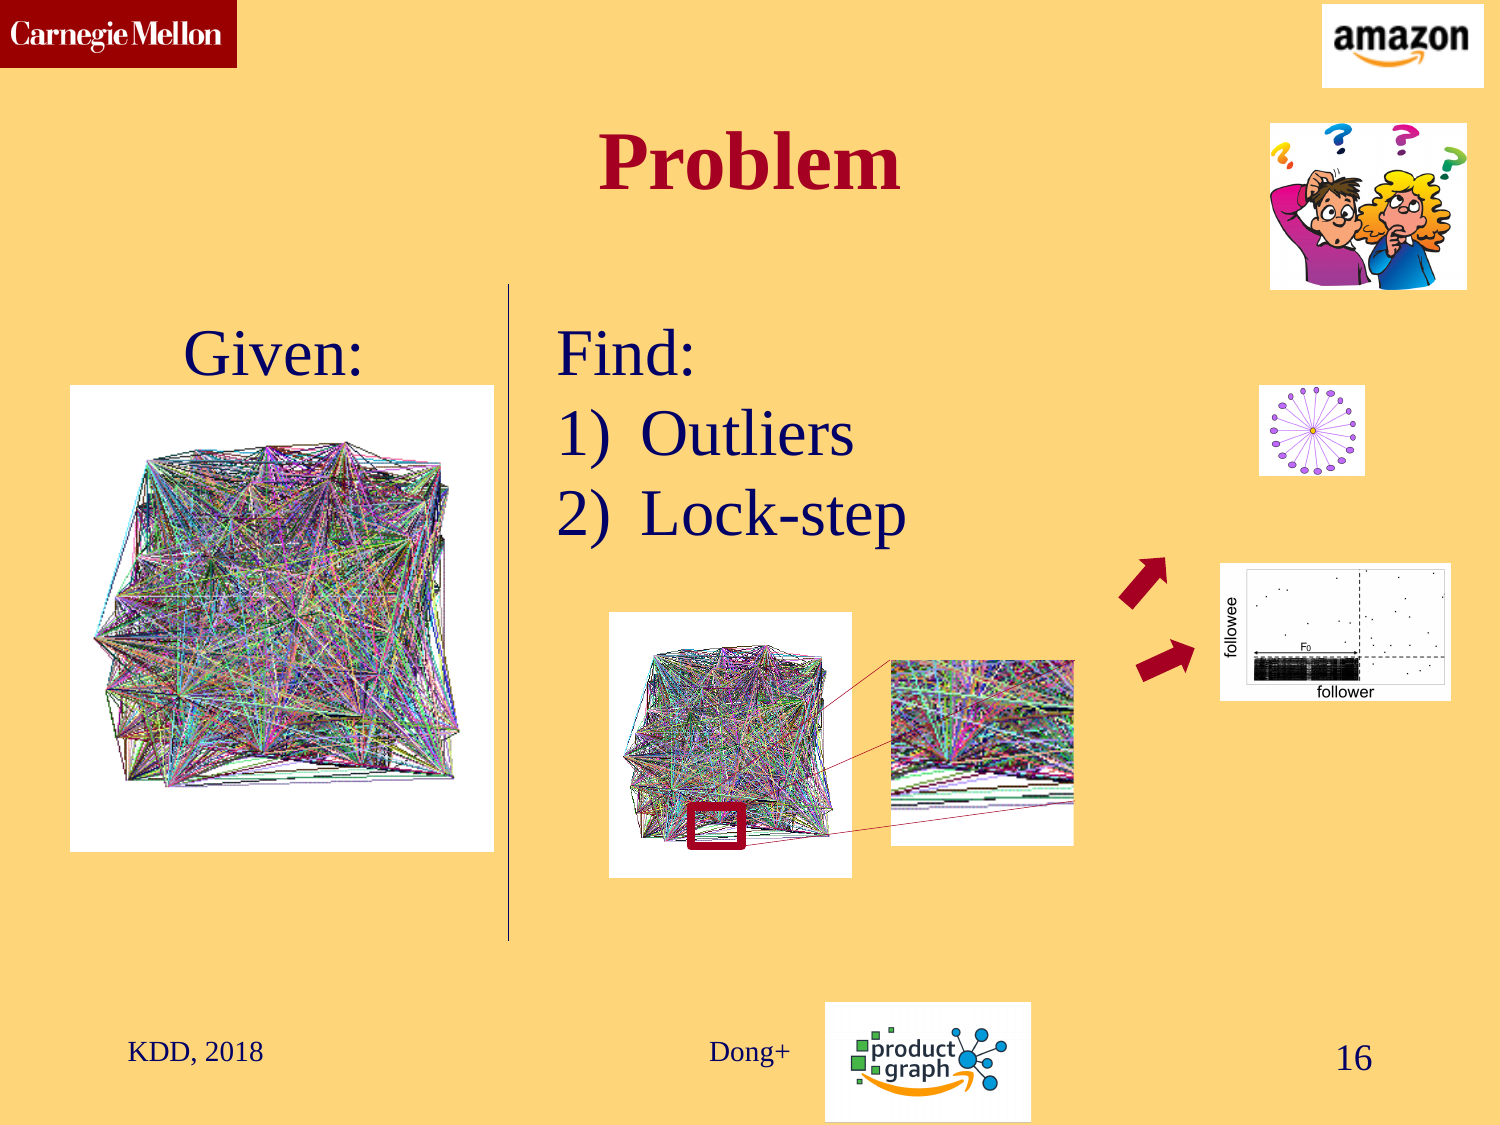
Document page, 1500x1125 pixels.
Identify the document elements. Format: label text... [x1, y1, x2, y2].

picture [1259, 385, 1366, 476]
picture [1322, 4, 1484, 88]
picture [70, 385, 495, 852]
text_box Given: [168, 301, 381, 384]
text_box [609, 612, 1076, 879]
picture [1270, 123, 1468, 291]
slide_number KDD, 2018 [112, 1024, 426, 1101]
footer Dong+ [512, 1024, 988, 1101]
title Problem [112, 99, 1388, 213]
text_box [1118, 557, 1168, 610]
text_box Find: Outliers Lock-step [541, 301, 924, 557]
picture [0, 0, 237, 68]
slide_number 16 [1074, 1024, 1388, 1101]
picture [1220, 562, 1451, 702]
text_box [1135, 639, 1195, 683]
